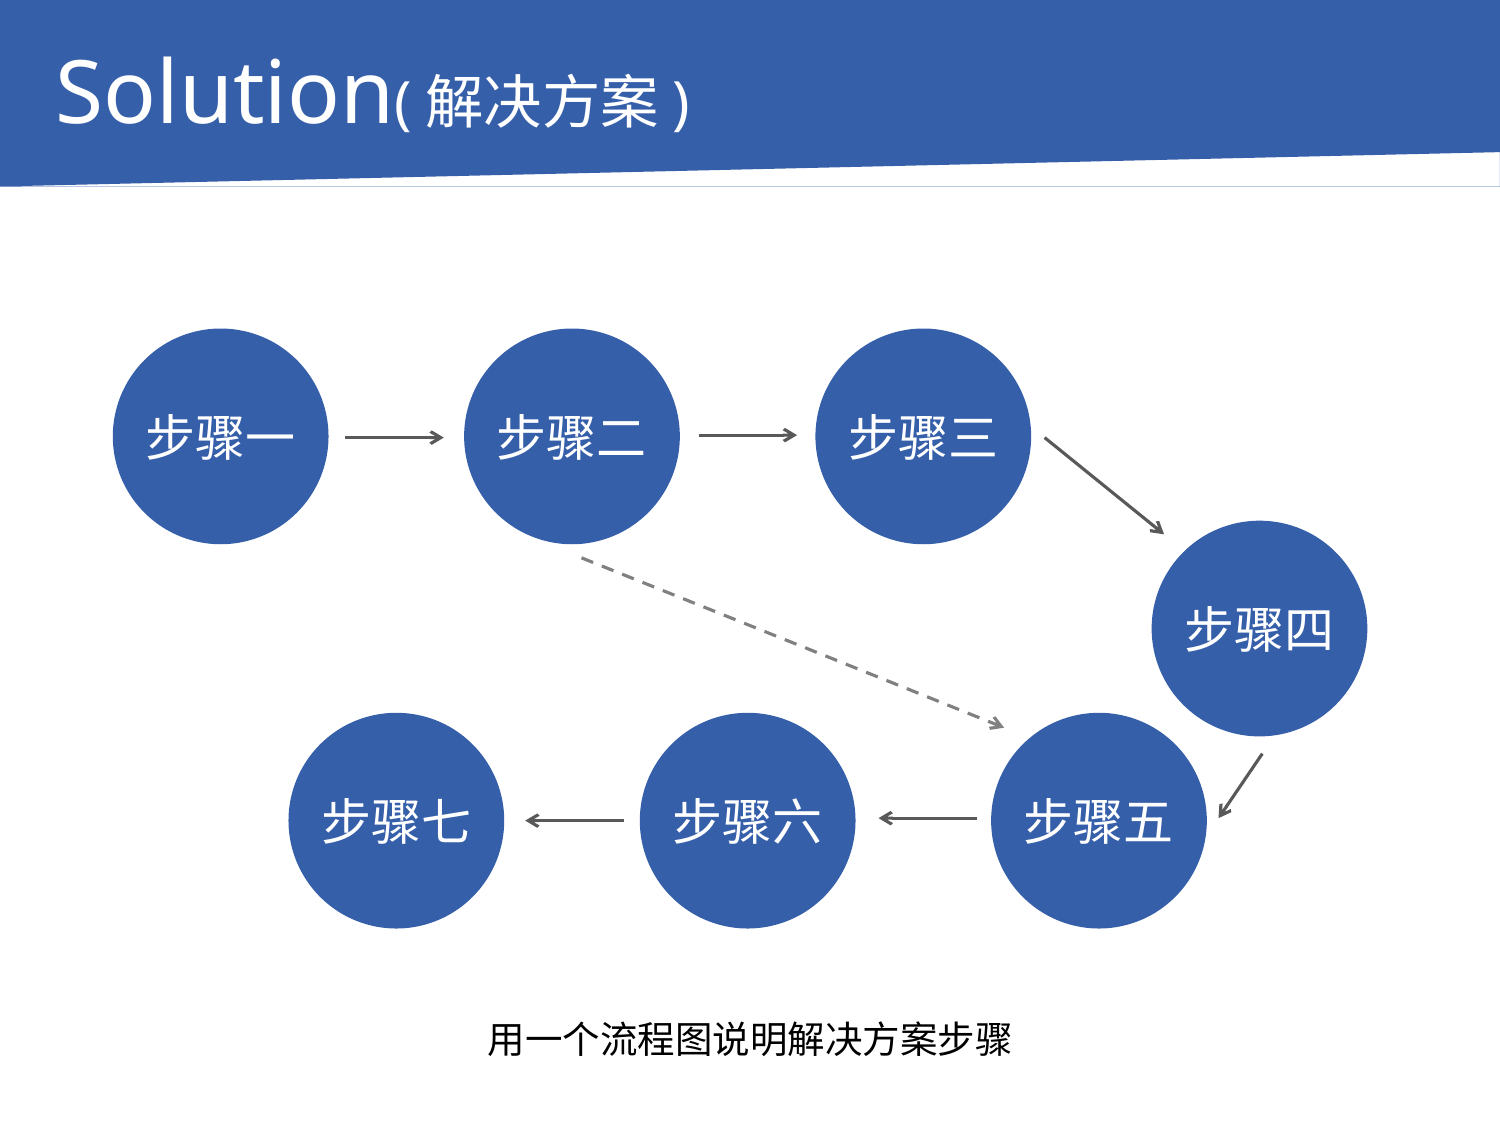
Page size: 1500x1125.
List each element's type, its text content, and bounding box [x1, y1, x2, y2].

text_box 用一个流程图说明解决方案步骤 [130, 1009, 1370, 1069]
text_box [112, 328, 1032, 545]
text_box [1218, 753, 1263, 819]
list Solution(解决方案) [40, 40, 1405, 141]
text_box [288, 712, 1207, 929]
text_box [1044, 437, 1165, 535]
text_box 步骤四 [1150, 519, 1369, 738]
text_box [581, 557, 1005, 728]
